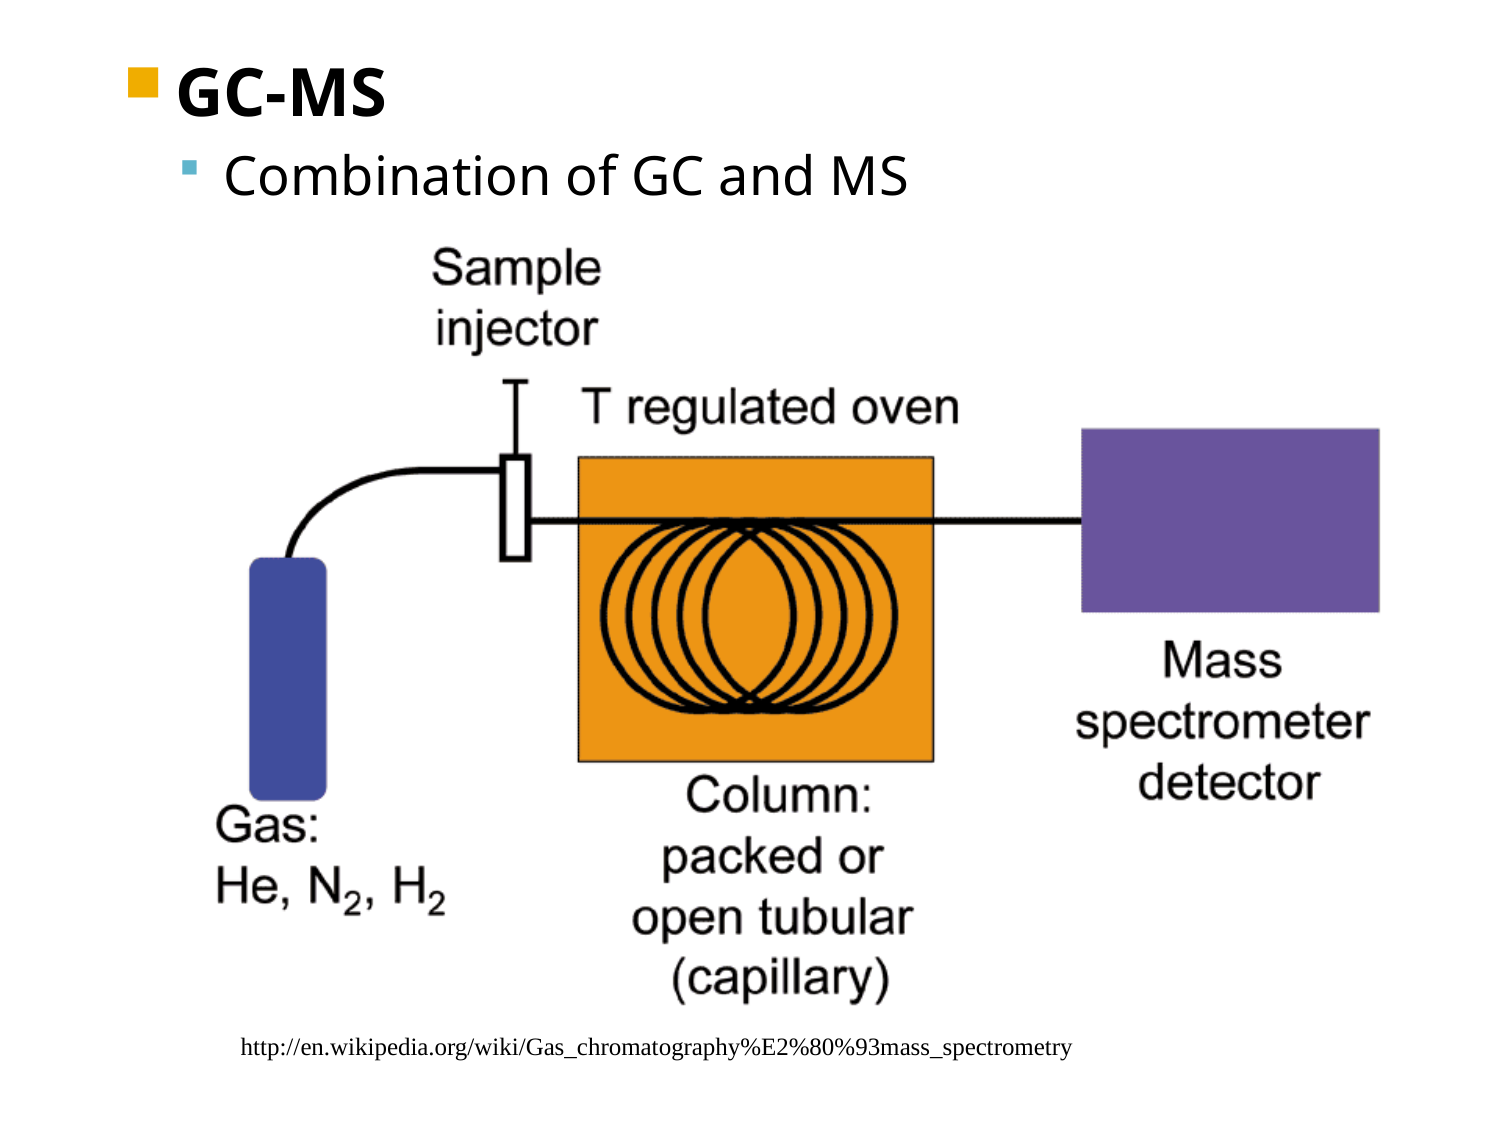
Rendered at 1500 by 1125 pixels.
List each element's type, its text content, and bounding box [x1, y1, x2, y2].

picture [173, 231, 1424, 1046]
text_box http://en.wikipedia.org/wiki/Gas_chromatography%E2%80%93mass_spectrometry [225, 1055, 1286, 1068]
text_box GC-MS Combination of GC and MS [88, 42, 1424, 214]
